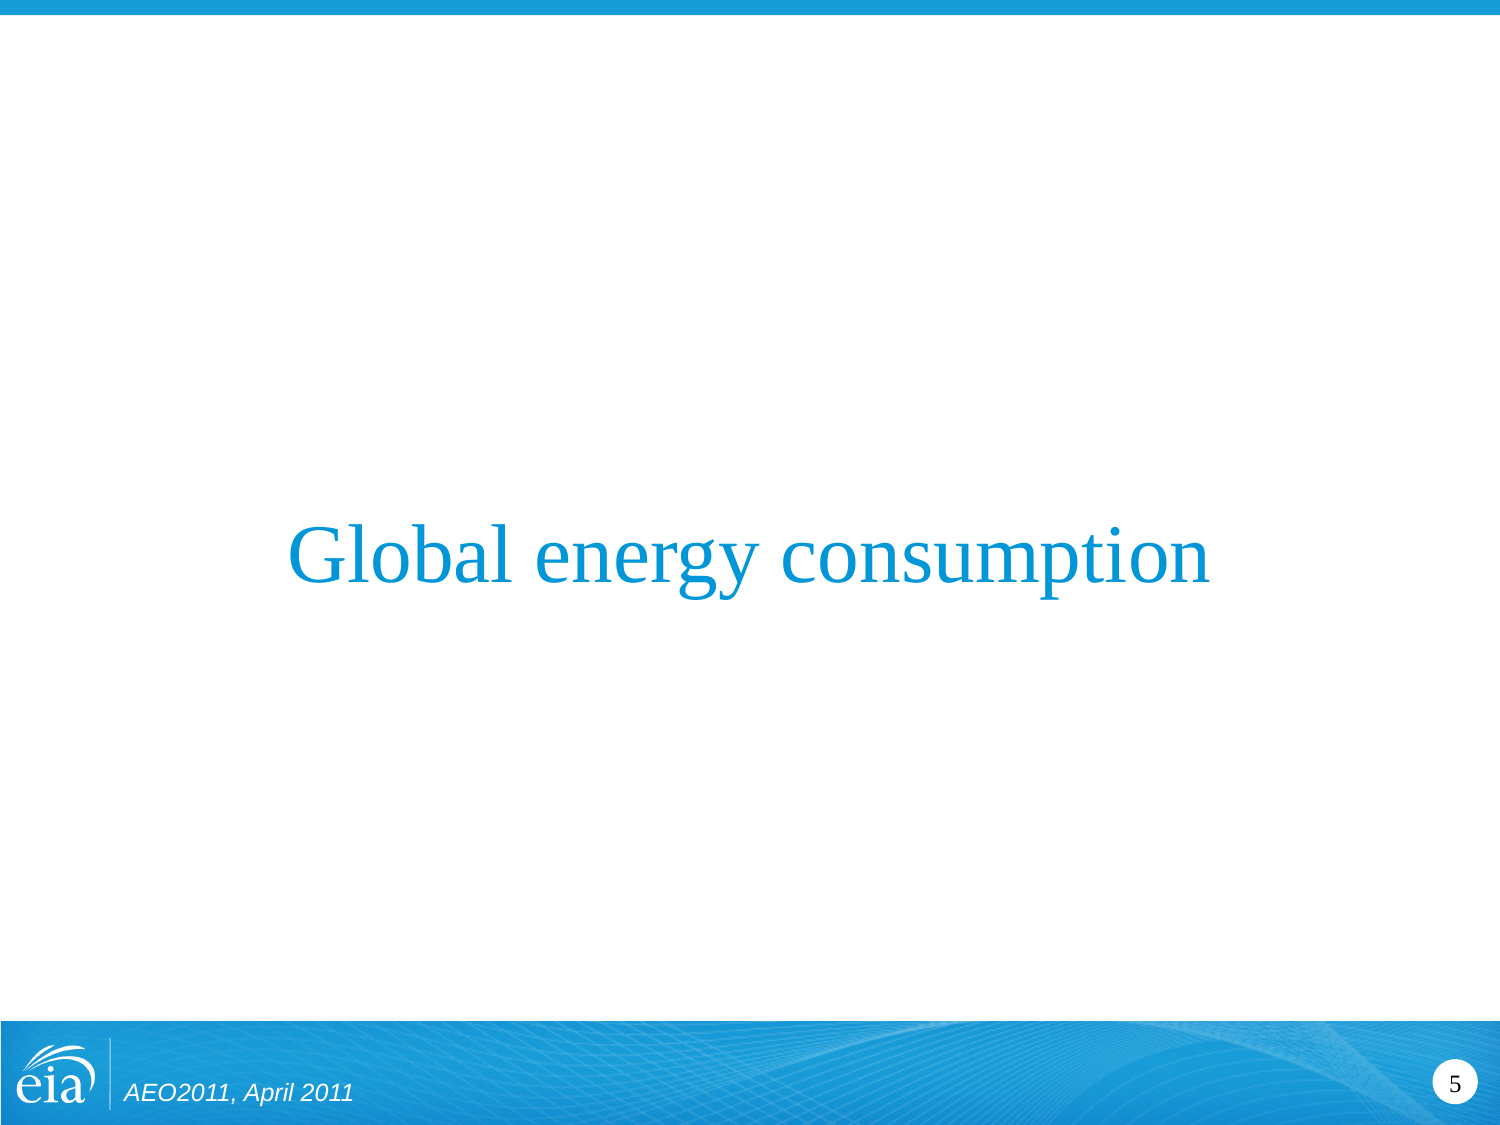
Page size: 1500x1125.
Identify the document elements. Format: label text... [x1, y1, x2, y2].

picture [2, 1021, 1500, 1125]
footer AEO2011, April 2011 [109, 1048, 571, 1114]
slide_number 5 [1424, 1052, 1487, 1113]
title Global energy consumption [75, 362, 1425, 607]
